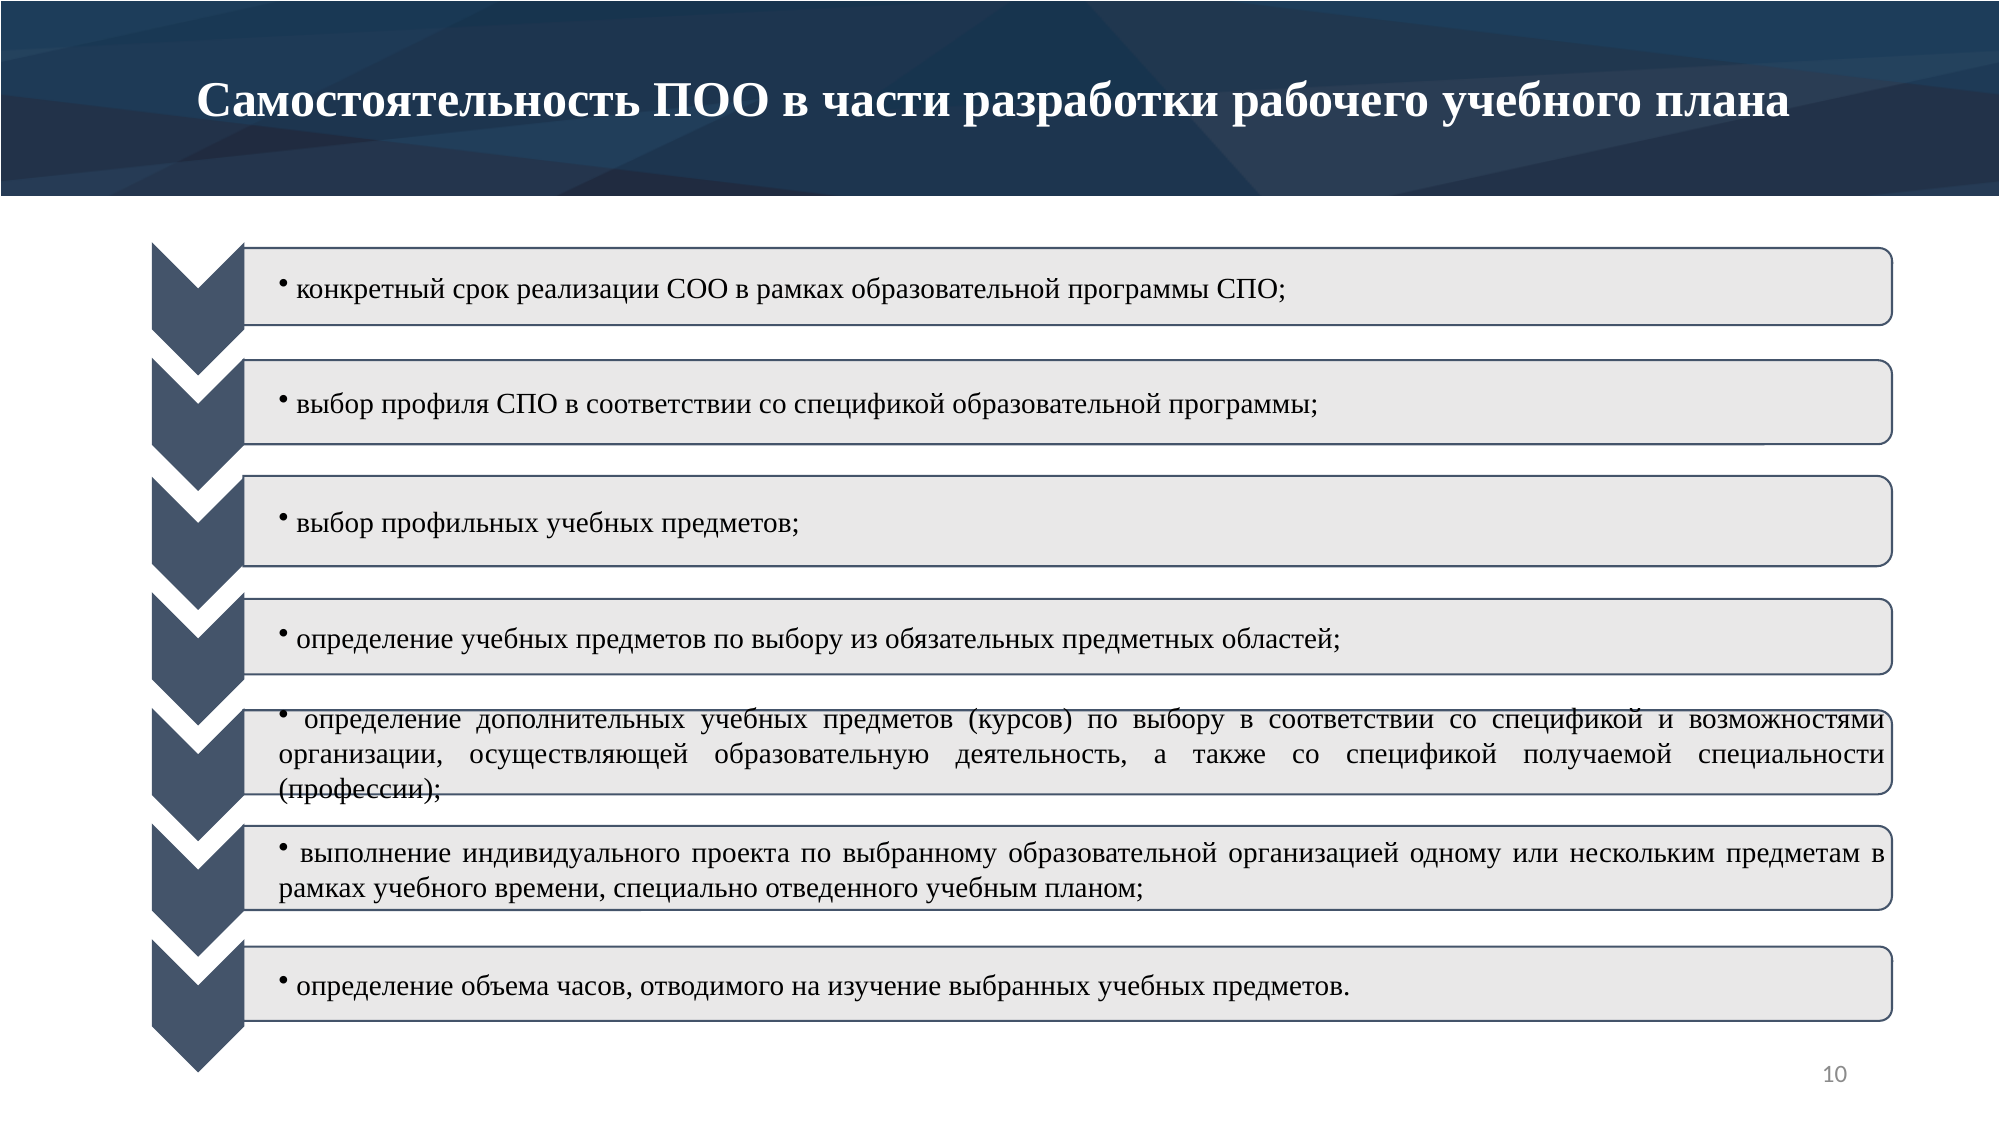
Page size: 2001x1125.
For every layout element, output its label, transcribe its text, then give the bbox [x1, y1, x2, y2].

slide_number 10 [1412, 1072, 1863, 1103]
picture [0, 0, 2000, 199]
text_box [152, 244, 1892, 1072]
